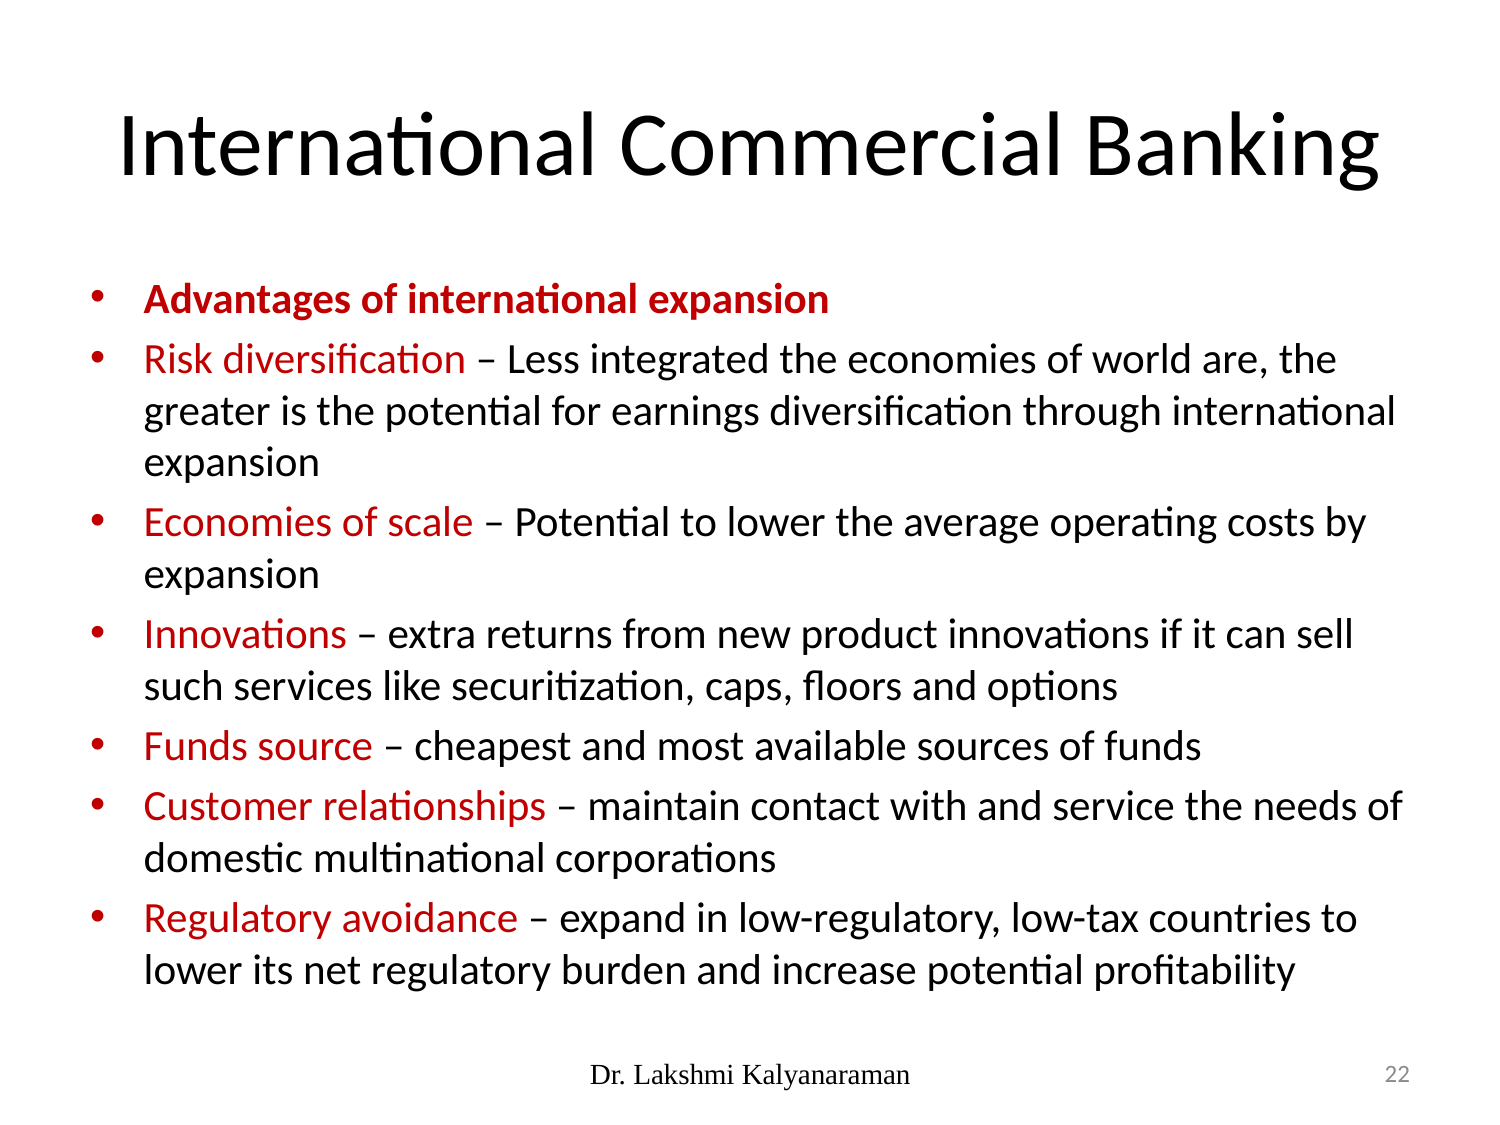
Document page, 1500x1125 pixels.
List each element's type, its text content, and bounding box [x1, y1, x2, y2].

title International Commercial Banking [75, 45, 1425, 233]
list Advantages of international expansion Risk diversification – Less integrated the economies of world are, the greater is the potential for earnings diversification through international expansion Economies of scale – Potential to lower the average operating costs by expansion Innovations – extra returns from new product innovations if it can sell such services like securitization, caps, floors and options Funds source – cheapest and most available sources of funds Customer relationships – maintain contact with and service the needs of domestic multinational corporations Regulatory avoidance – expand in low-regulatory, low-tax countries to lower its net regulatory burden and increase potential profitability [75, 262, 1425, 1005]
footer Dr. Lakshmi Kalyanaraman [512, 1042, 988, 1103]
slide_number 22 [1074, 1042, 1425, 1103]
